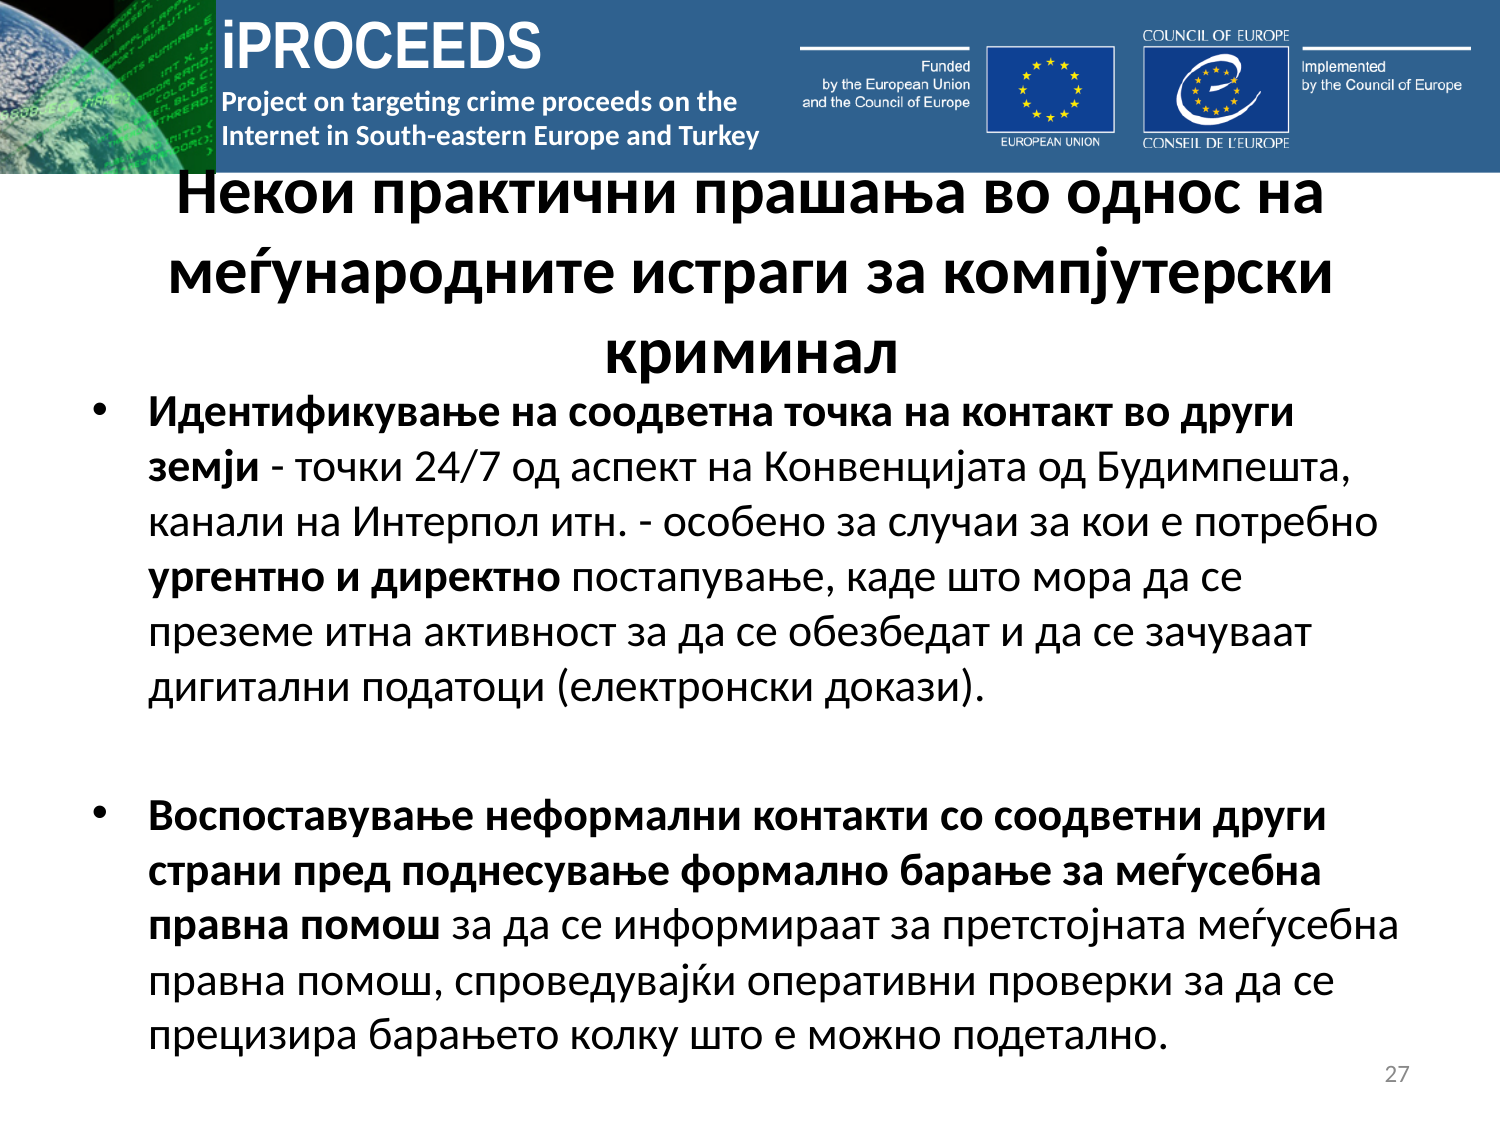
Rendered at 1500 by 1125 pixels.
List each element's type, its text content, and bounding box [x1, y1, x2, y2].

picture [800, 30, 1471, 148]
slide_number 27 [1074, 1042, 1425, 1103]
picture [0, 0, 216, 174]
list Идентификување на соодветна точка на контакт во други земји - точки 24/7 од аспект на Конвенцијата од Будимпешта, канали на Интерпол итн. - особено за случаи за кои е потребно ургентно и директно постапување, каде што мора да се преземе итна активност за да се обезбедат и да се зачуваат дигитални податоци (електронски докази). Воспоставување неформални контакти со соодветни други страни пред поднесување формално барање за меѓусебна правна помош за да се информираат за претстојната меѓусебна правна помош, спроведувајќи оперативни проверки за да се прецизира барањето колку што е можно подетално. [76, 373, 1427, 1081]
title Некои практични прашања во однос на меѓународните истраги за компјутерски криминал [76, 172, 1427, 361]
